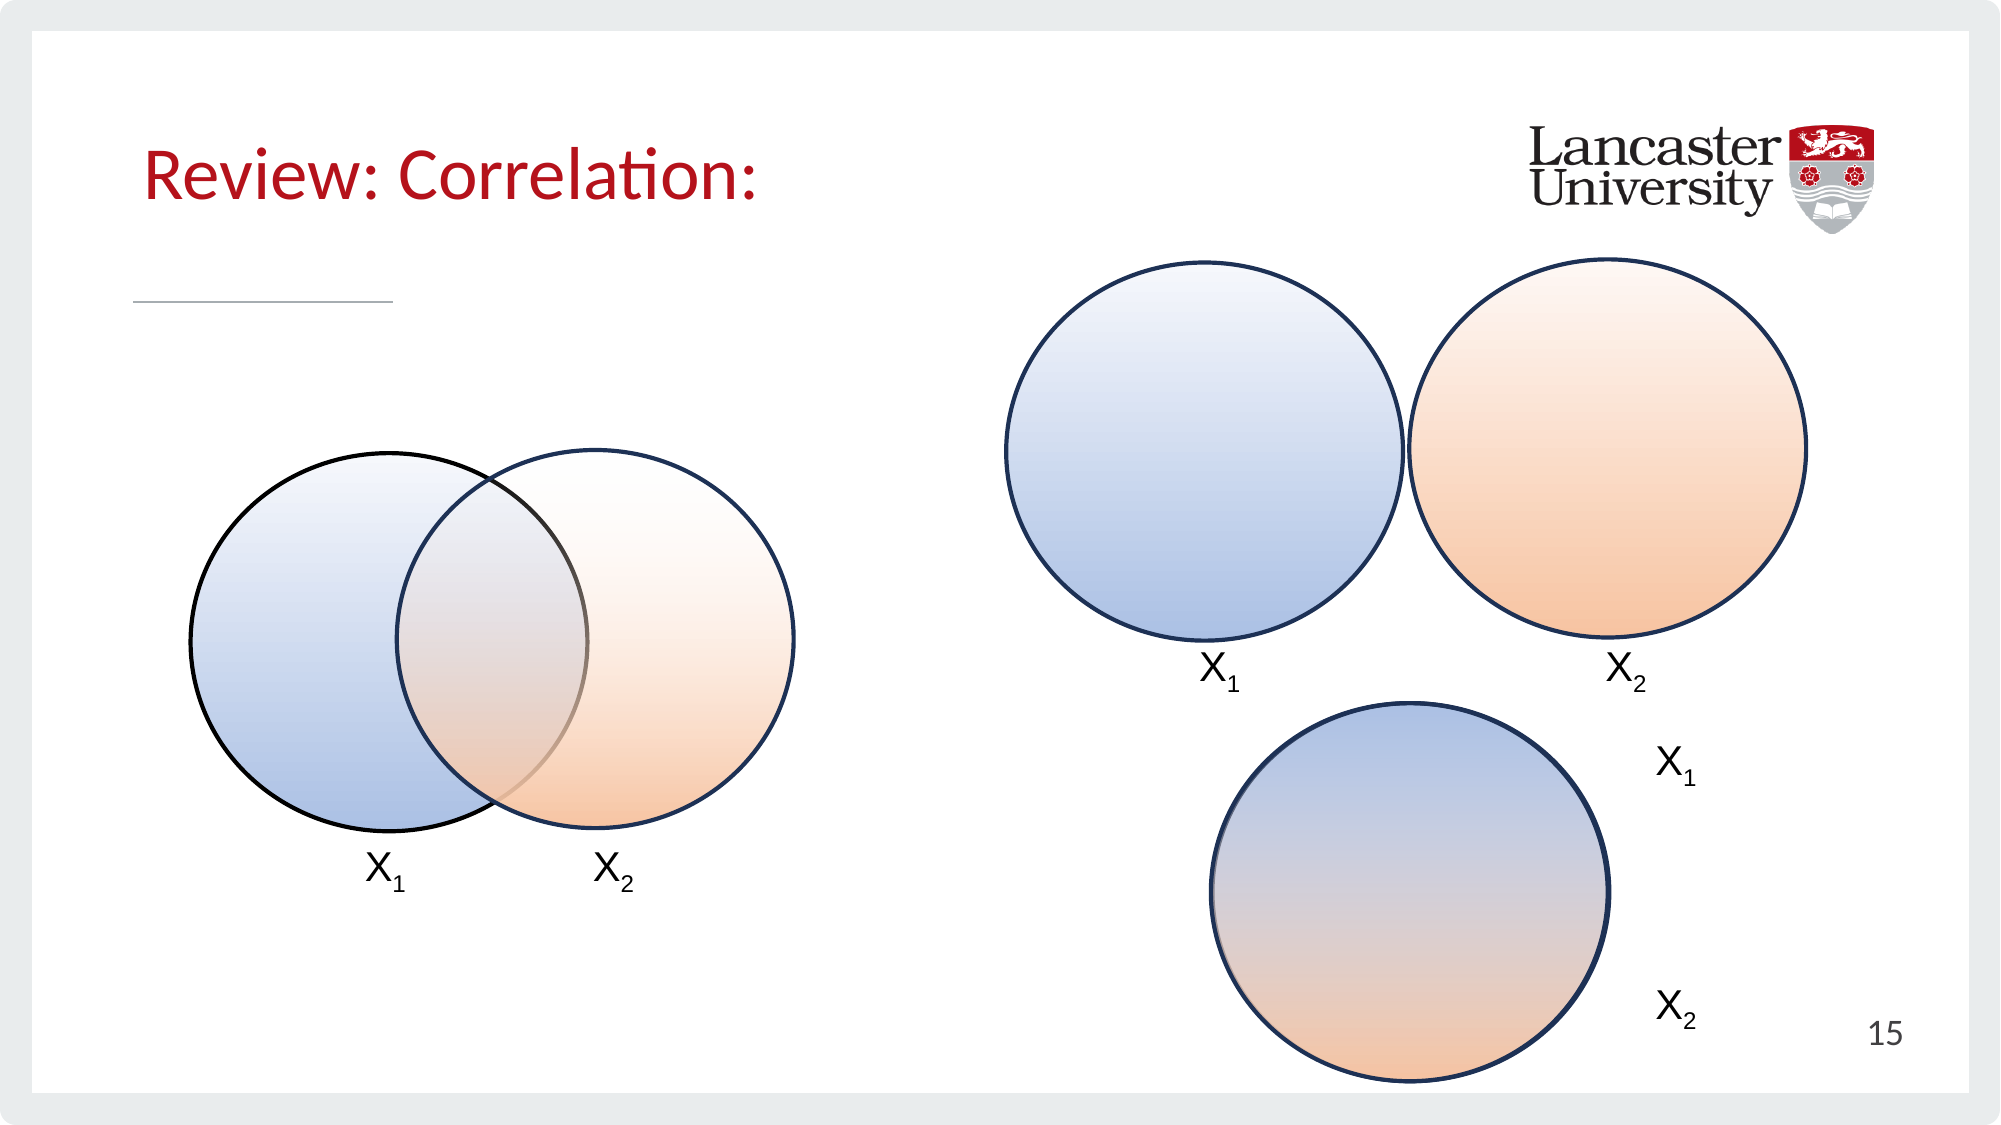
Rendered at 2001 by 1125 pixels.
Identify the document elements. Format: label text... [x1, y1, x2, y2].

text_box X2 [1640, 970, 1754, 1042]
text_box X2 [1590, 650, 1704, 705]
text_box X1 [1640, 726, 1754, 799]
text_box [188, 451, 495, 832]
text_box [1005, 259, 1807, 641]
slide_number 15 [1507, 1001, 1919, 1061]
text_box X1 [350, 832, 463, 905]
text_box X2 [578, 832, 691, 905]
text_box [394, 447, 796, 831]
text_box [1208, 701, 1610, 1084]
text_box X1 [1184, 650, 1297, 705]
title Review: Correlation: [128, 78, 1448, 279]
